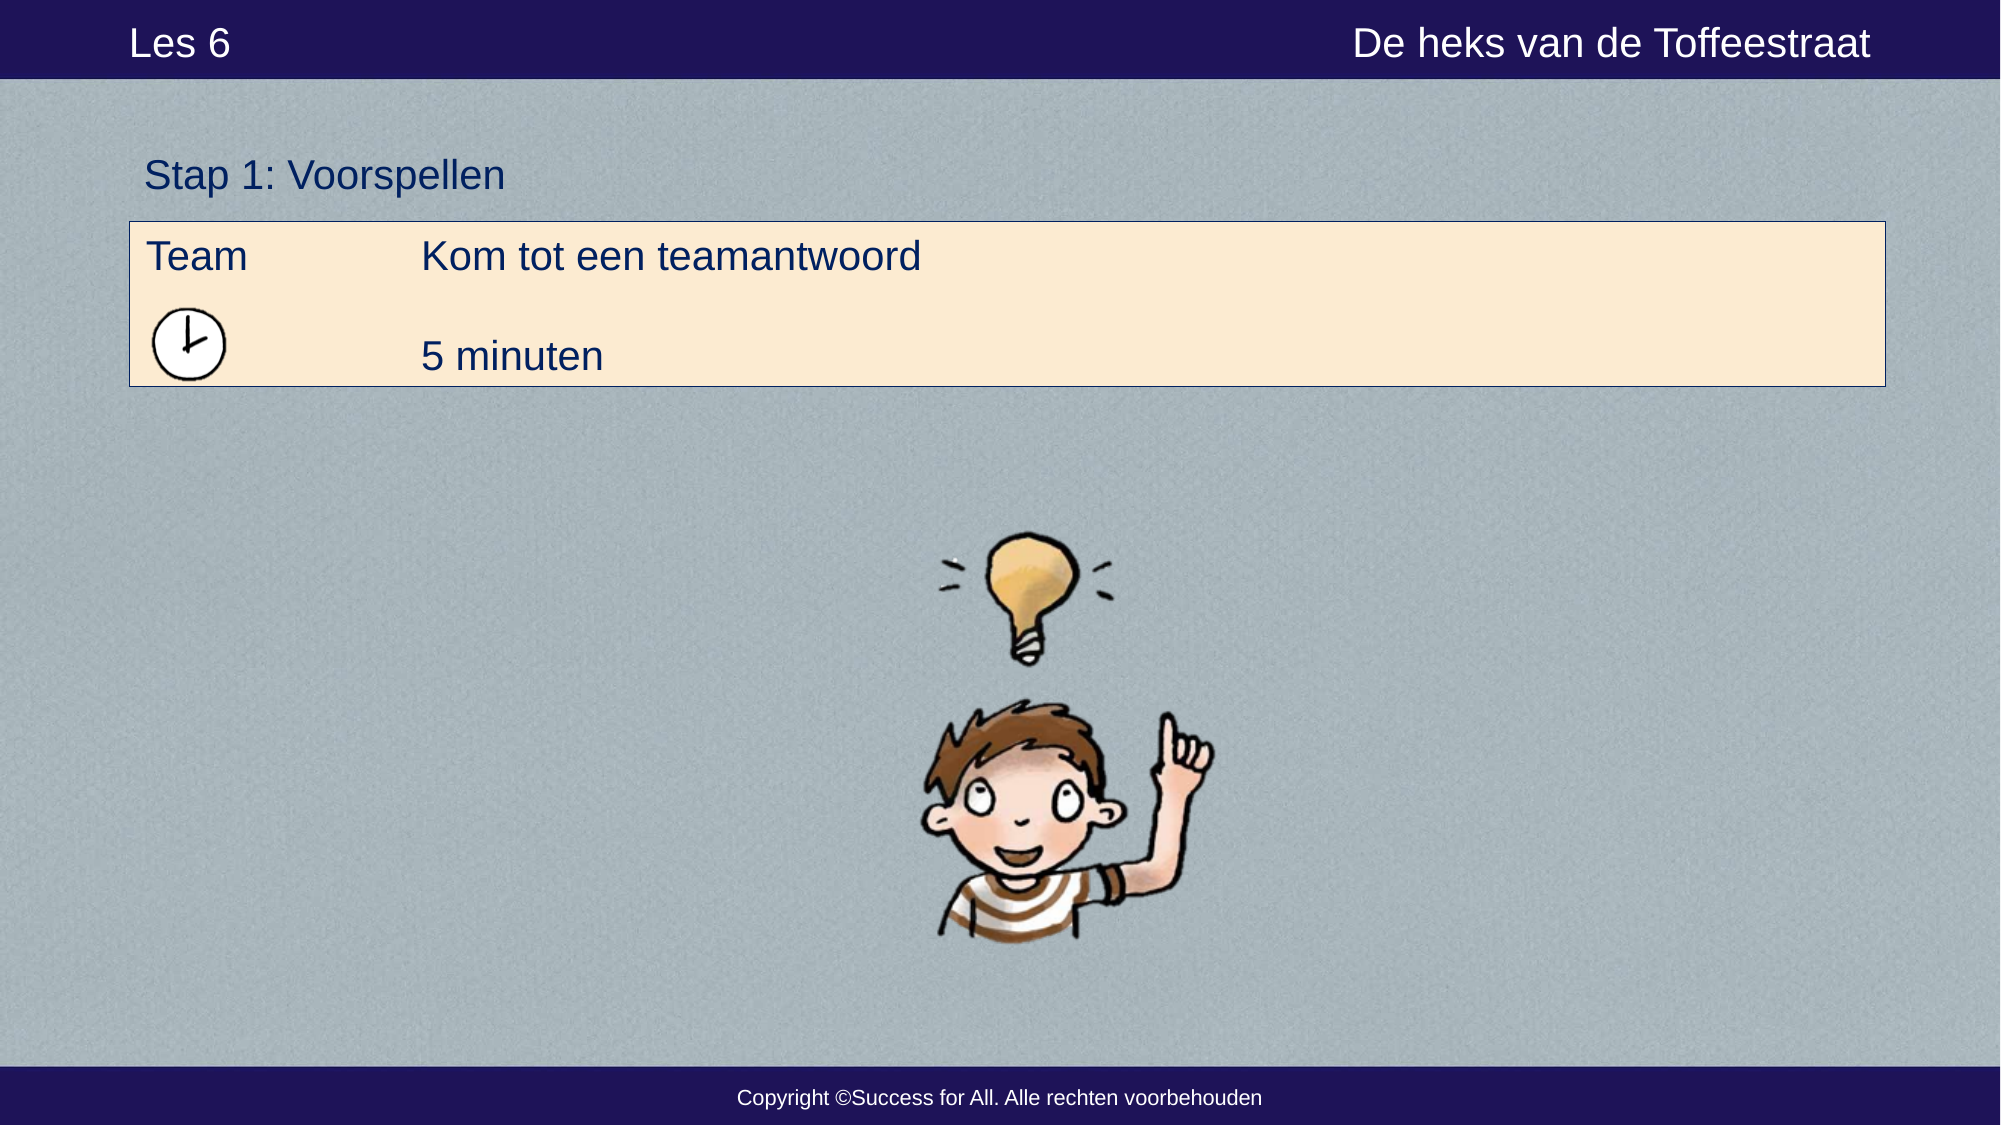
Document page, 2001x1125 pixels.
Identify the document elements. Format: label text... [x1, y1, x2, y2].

picture [0, 0, 2001, 1125]
text_box De heks van de Toffeestraat [999, 8, 1886, 73]
text_box Stap 1: Voorspellen [129, 140, 922, 206]
text_box Team Kom tot een teamantwoord 5 minuten [129, 221, 1886, 387]
text_box Les 6 [114, 8, 354, 73]
text_box Copyright ©Success for All. Alle rechten voorbehouden [0, 1076, 2000, 1125]
